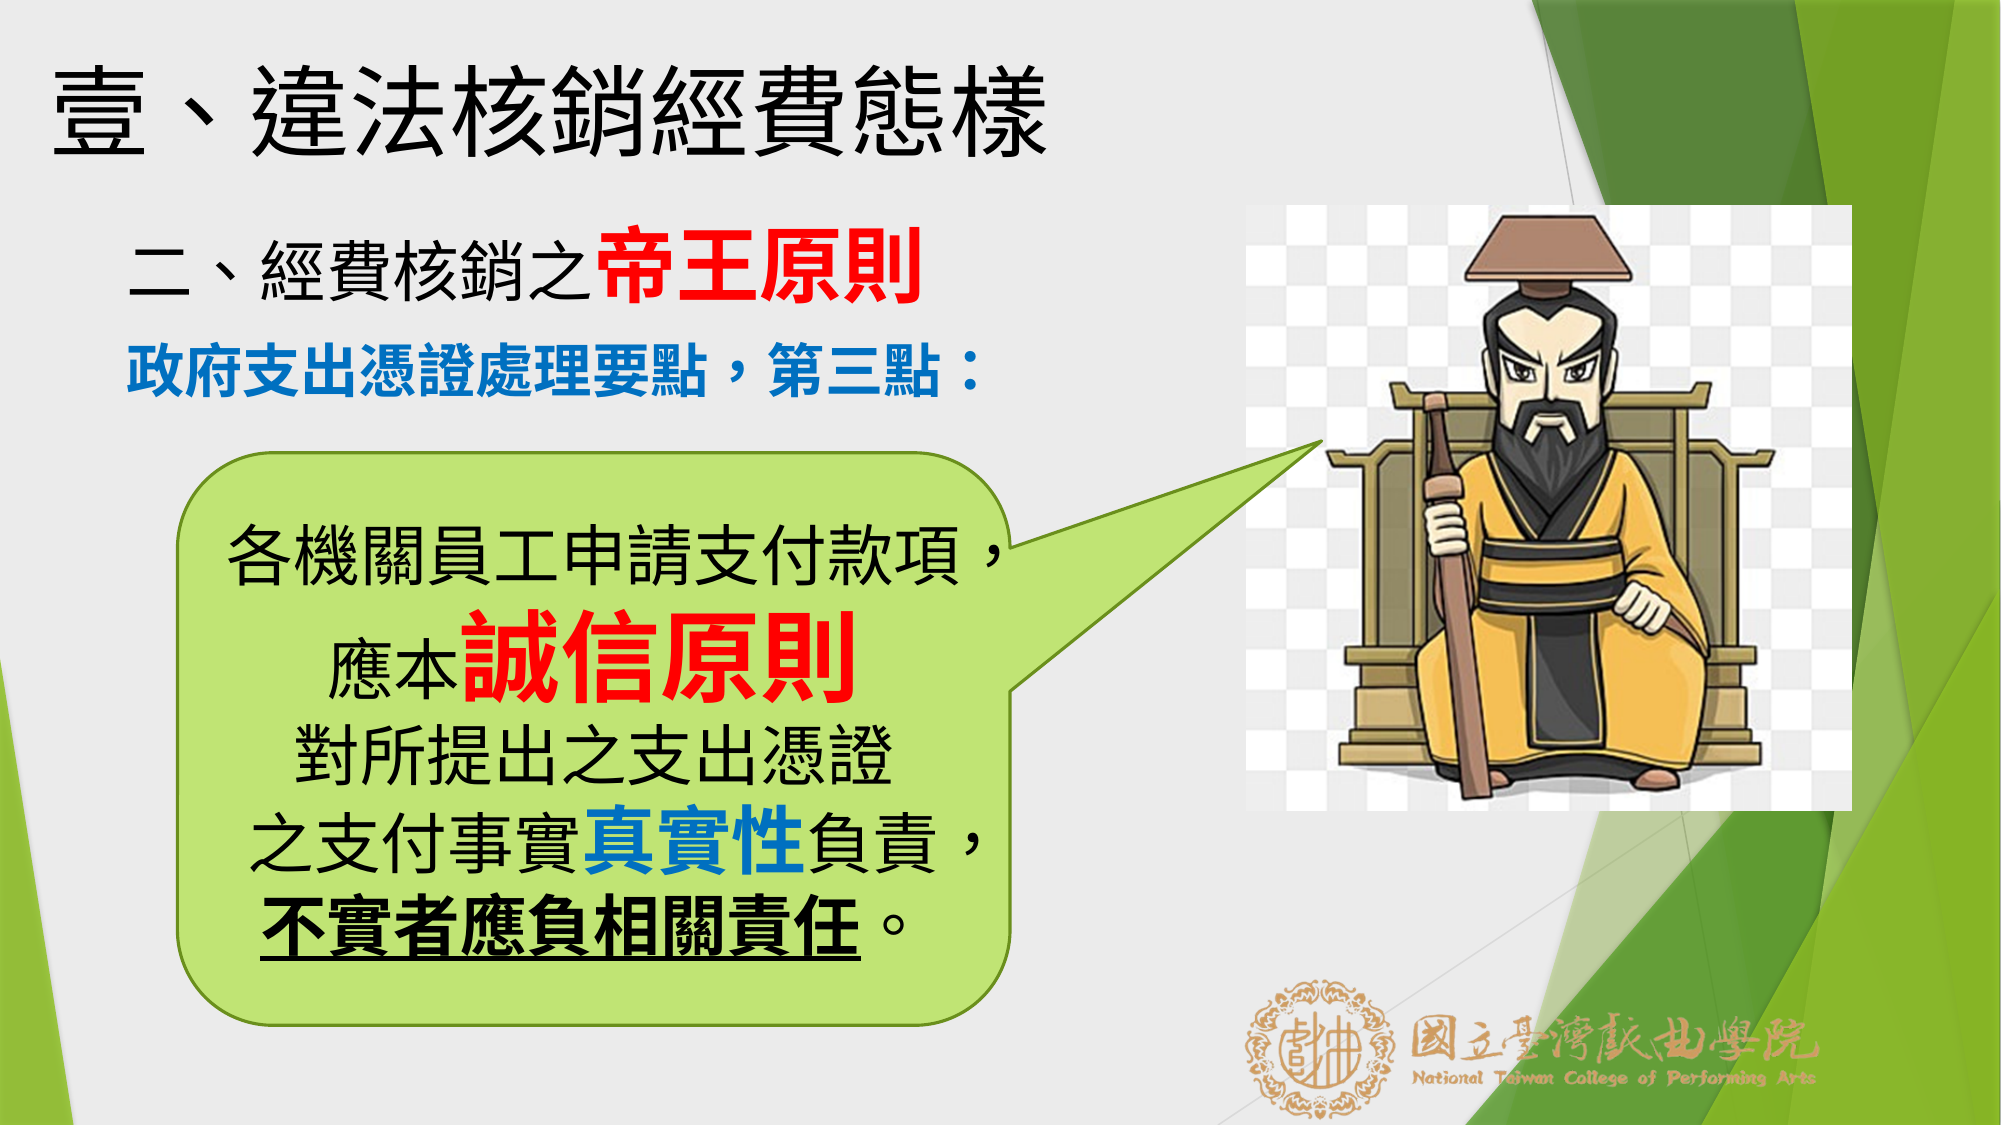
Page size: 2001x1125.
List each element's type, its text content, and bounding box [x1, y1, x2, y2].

title 壹、違法核銷經費態樣 [34, 42, 1445, 206]
text_box 各機關員工申請支付款項， 應本誠信原則 對所提出之支出憑證 之支付事實真實性負責， 不實者應負相關責任。 [175, 451, 1240, 1027]
picture [1245, 205, 1852, 812]
list 二、經費核銷之帝王原則 政府支出憑證處理要點，第三點： [111, 205, 1588, 1041]
picture [1228, 974, 1835, 1125]
